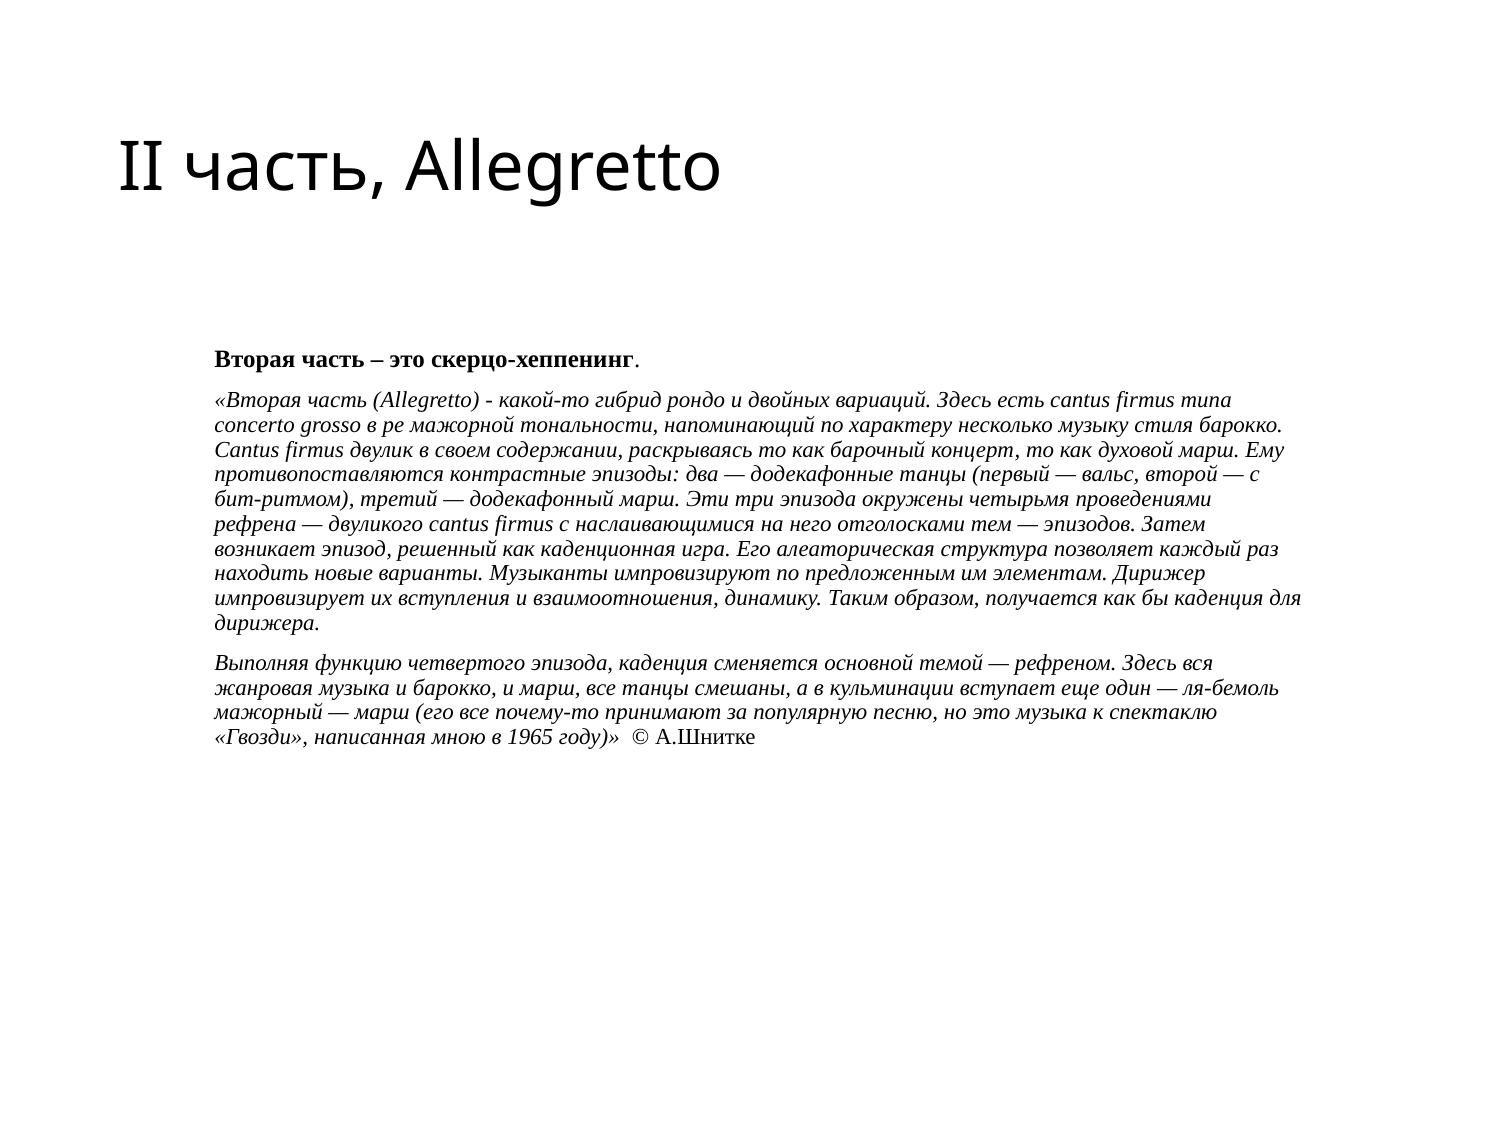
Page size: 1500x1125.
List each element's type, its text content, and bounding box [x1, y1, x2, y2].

list Вторая часть – это скерцо-хеппенинг. «Вторая часть (Allegretto) - какой-то гибрид рондо и двойных вариаций. Здесь есть cantus firmus типа concerto grosso в ре мажорной тональности, напоминающий по характеру несколько музыку стиля барокко. Cantus firmus двулик в своем содержании, раскрываясь то как барочный концерт, то как духовой марш. Ему противопоставляются контрастные эпизоды: два — додекафонные танцы (первый — вальс, второй — с бит-ритмом), третий — додекафонный марш. Эти три эпизода окружены четырьмя проведениями рефрена — двуликого cantus firmus с наслаивающимися на него отголосками тем — эпизодов. Затем возникает эпизод, решенный как каденционная игра. Его алеаторическая структура позволяет каждый раз находить новые варианты. Музыканты импровизируют по предложенным им элементам. Дирижер импровизирует их вступления и взаимоотношения, динамику. Таким образом, получается как бы каденция для дирижера. Выполняя функцию четвертого эпизода, каденция сменяется основной темой — рефреном. Здесь вся жанровая музыка и барокко, и марш, все танцы смешаны, а в кульминации вступает еще один — ля-бемоль мажорный — марш (его все почему-то принимают за популярную песню, но это музыка к спектаклю «Гвозди», написанная мною в 1965 году)» © А.Шнитке [171, 338, 1329, 900]
title II часть, Allegretto [103, 59, 1397, 278]
